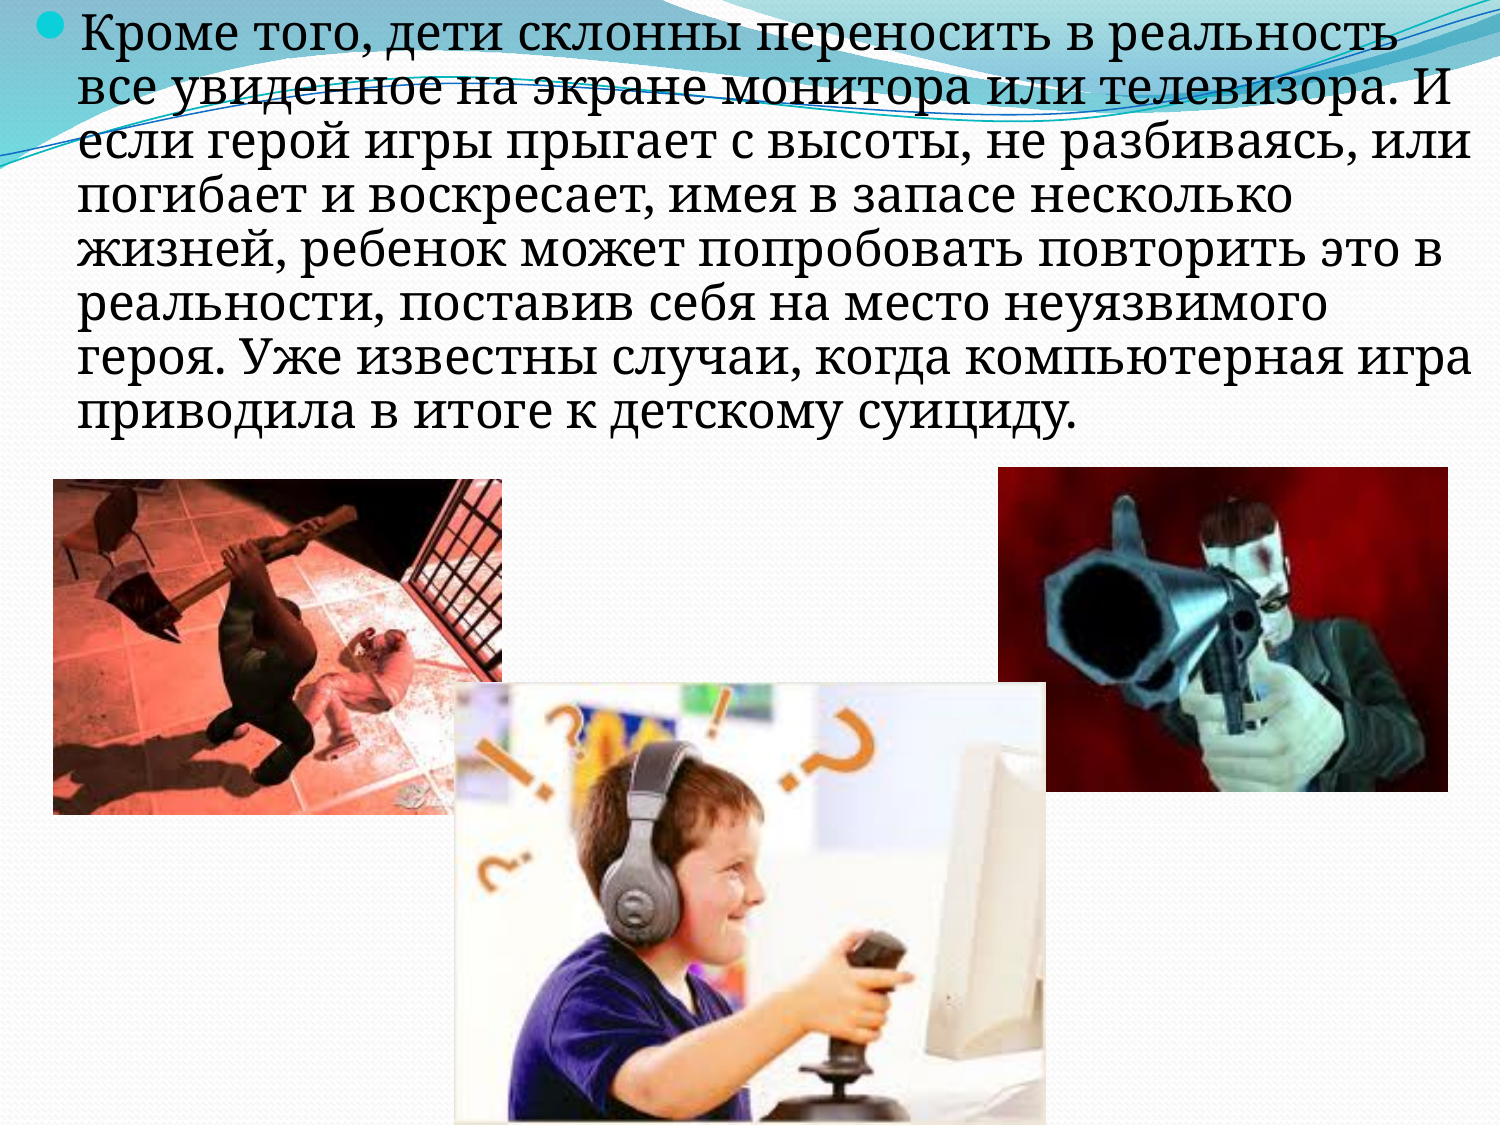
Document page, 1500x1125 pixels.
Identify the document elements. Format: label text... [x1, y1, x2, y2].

list Кроме того, дети склонны переносить в реальность все увиденное на экране монитора или телевизора. И если герой игры прыгает с высоты, не разбиваясь, или погибает и воскресает, имея в запасе несколько жизней, ребенок может попробовать повторить это в реальности, поставив себя на место неуязвимого героя. Уже известны случаи, когда компьютерная игра приводила в итоге к детскому суициду. [17, 0, 1500, 478]
picture [52, 467, 1448, 1125]
